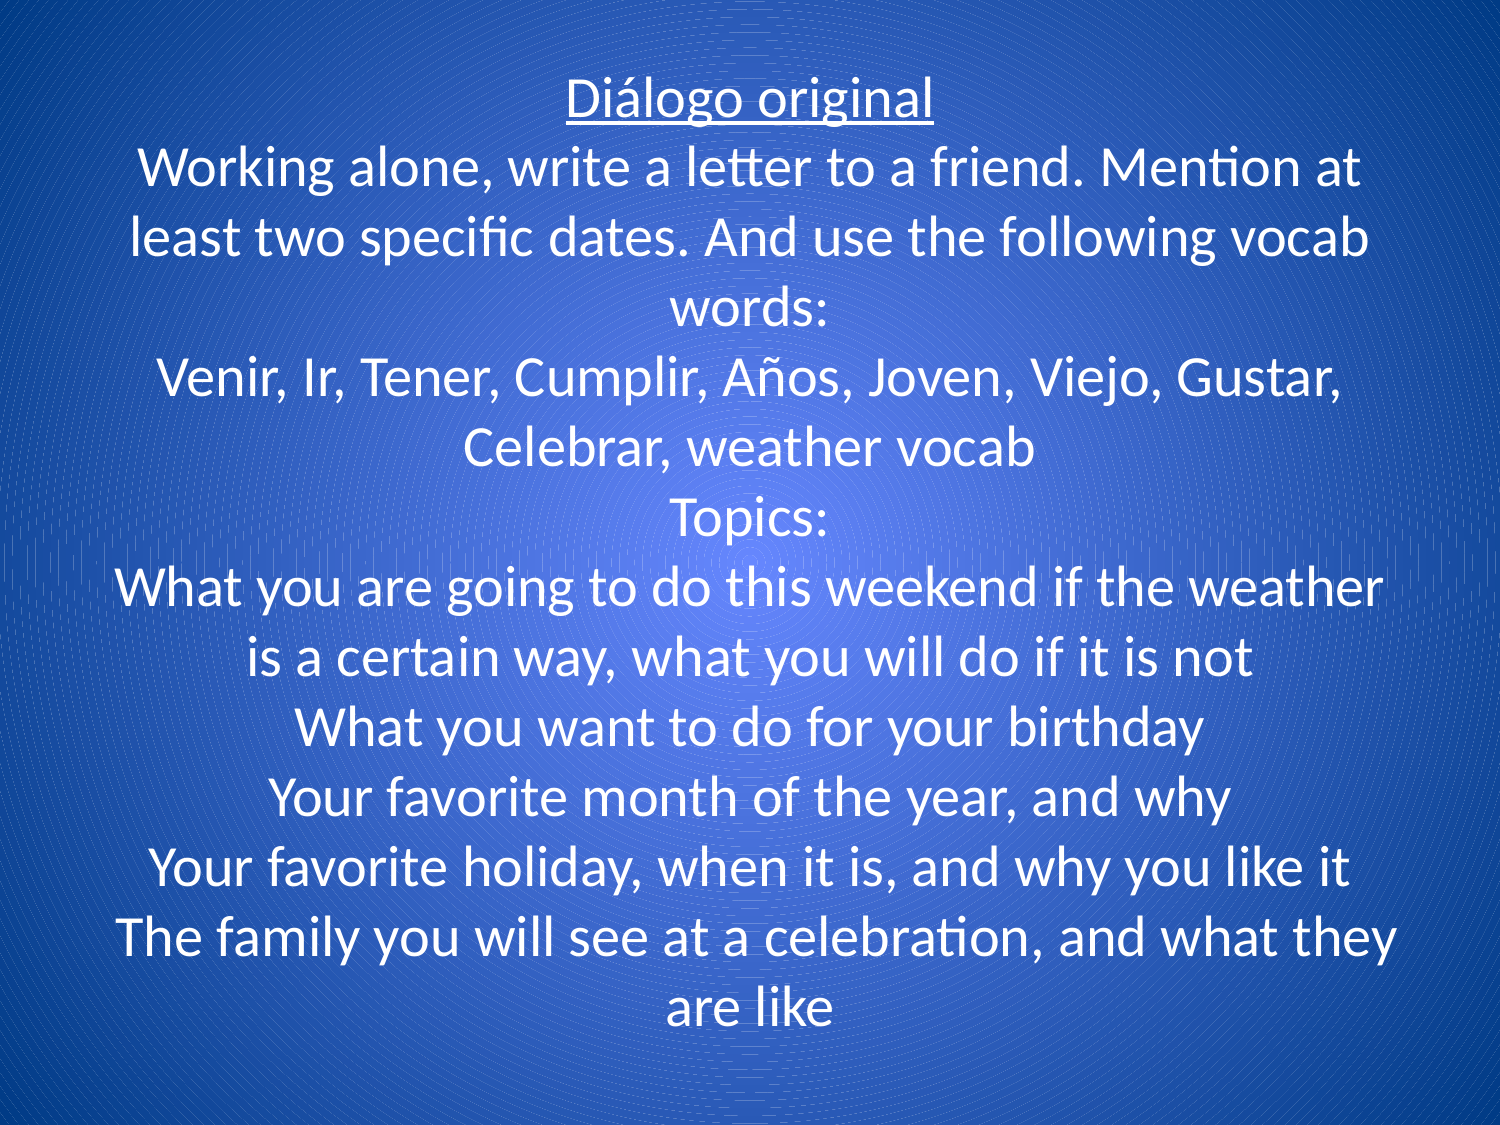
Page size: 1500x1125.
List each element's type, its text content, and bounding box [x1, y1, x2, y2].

title Diálogo original Working alone, write a letter to a friend. Mention at least two specific dates. And use the following vocab words: Venir, Ir, Tener, Cumplir, Años, Joven, Viejo, Gustar, Celebrar, weather vocab Topics: What you are going to do this weekend if the weather is a certain way, what you will do if it is not What you want to do for your birthday Your favorite month of the year, and why Your favorite holiday, when it is, and why you like it The family you will see at a celebration, and what they are like [75, 45, 1425, 1052]
